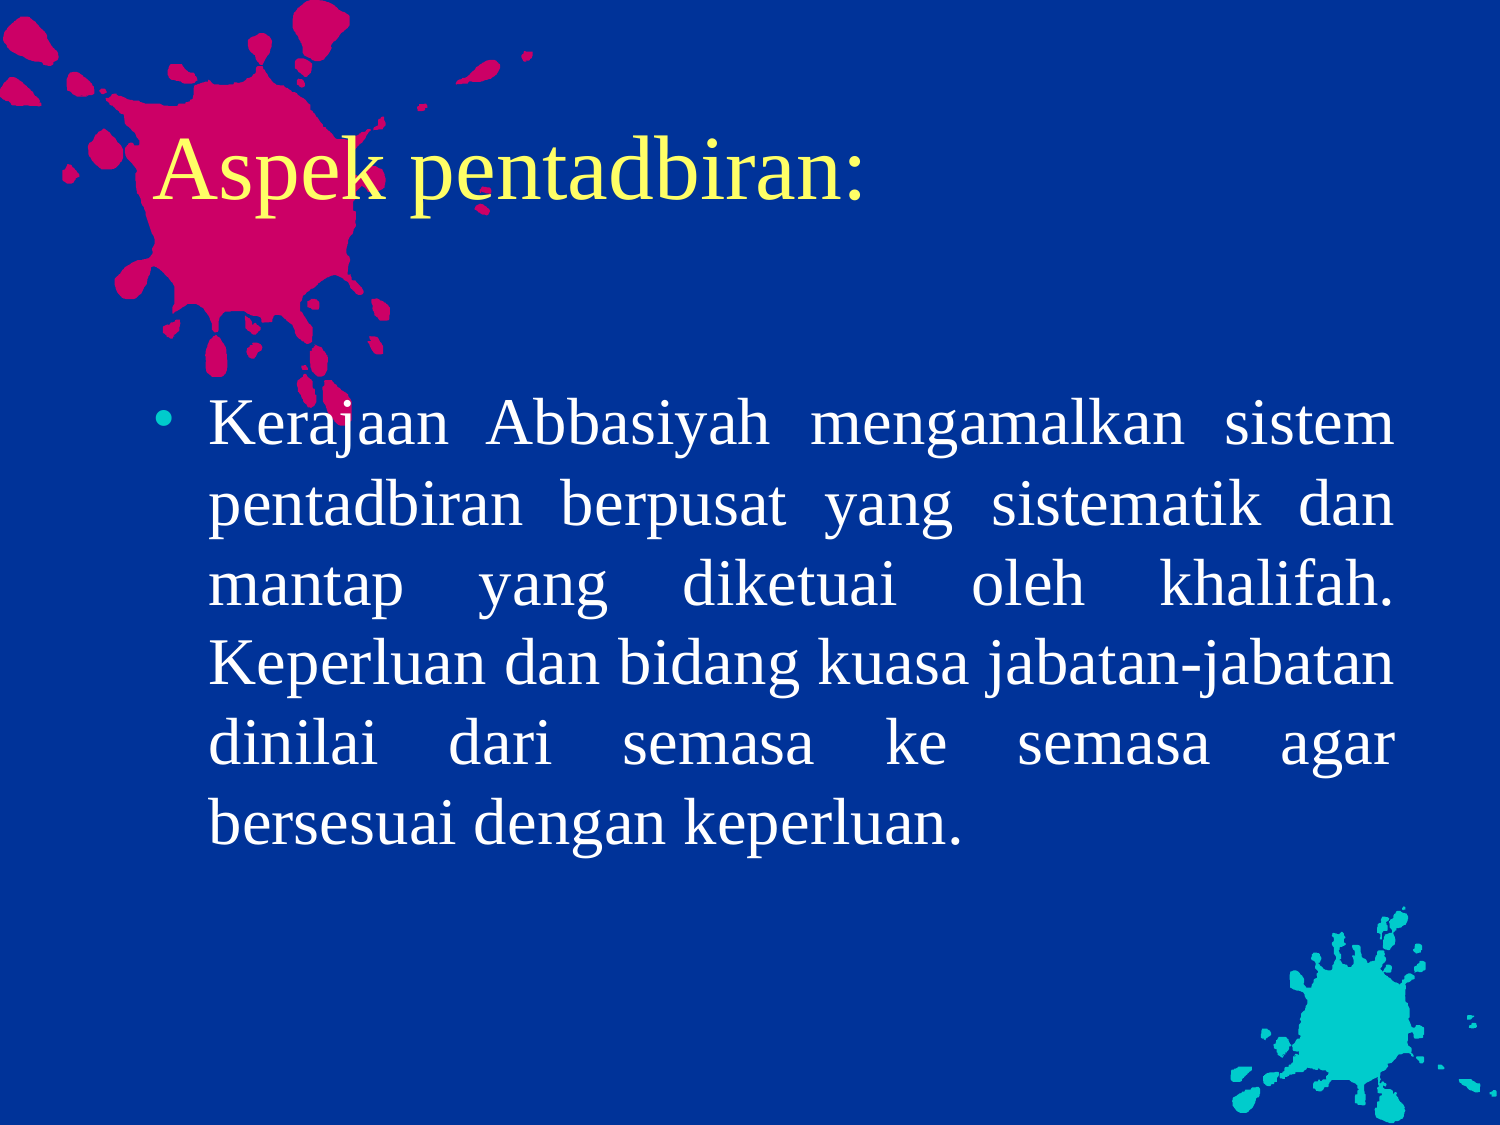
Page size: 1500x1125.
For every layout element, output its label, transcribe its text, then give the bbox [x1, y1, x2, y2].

list Kerajaan Abbasiyah mengamalkan sistem pentadbiran berpusat yang sistematik dan mantap yang diketuai oleh khalifah. Keperluan dan bidang kuasa jabatan-jabatan dinilai dari semasa ke semasa agar bersesuai dengan keperluan. [137, 312, 1413, 1013]
title Aspek pentadbiran: [137, 99, 1413, 288]
